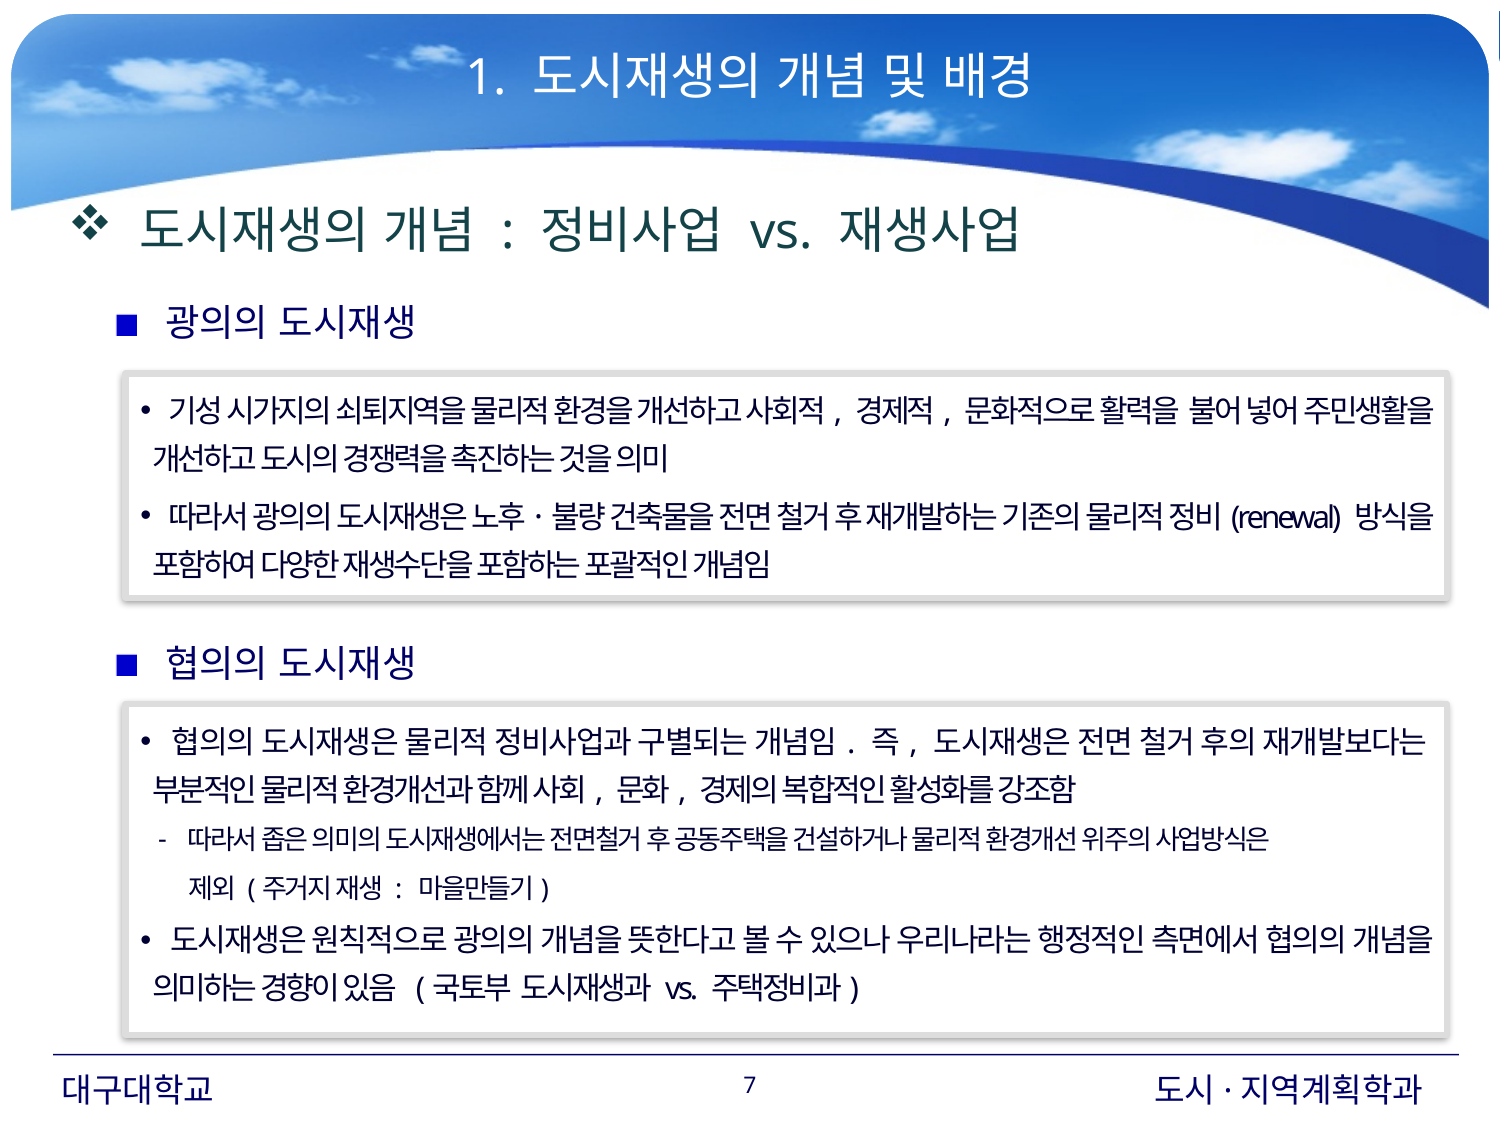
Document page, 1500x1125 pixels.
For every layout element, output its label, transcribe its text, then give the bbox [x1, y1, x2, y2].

picture [110, 308, 137, 336]
text_box 협의의 도시재생 [95, 632, 432, 692]
picture [12, 138, 1488, 317]
text_box 협의의 도시재생은 물리적 정비사업과 구별되는 개념임. 즉, 도시재생은 전면 철거 후의 재개발보다는 부분적인 물리적 환경개선과 함께 사회, 문화, 경제의 복합적인 활성화를 강조함 도시재생은 원칙적으로 광의의 개념을 뜻한다고 볼 수 있으나 우리나라는 행정적인 측면에서 협의의 개념을 의미하는 경향이 있음 (국토부 도시재생과 vs. 주택정비과) [122, 701, 1450, 1038]
text_box [0, 0, 1500, 75]
text_box 1. 도시재생의 개념 및 배경 [0, 75, 1500, 138]
text_box 따라서 좁은 의미의 도시재생에서는 전면철거 후 공동주택을 건설하거나 물리적 환경개선 위주의 사업방식은 제외 (주거지 재생 : 마을만들기) [125, 798, 1483, 911]
text_box 광의의 도시재생 [95, 292, 432, 352]
picture [110, 648, 137, 676]
text_box 기성 시가지의 쇠퇴지역을 물리적 환경을 개선하고 사회적, 경제적, 문화적으로 활력을 불어 넣어 주민생활을 개선하고 도시의 경쟁력을 촉진하는 것을 의미 따라서 광의의 도시재생은 노후·불량 건축물을 전면 철거 후 재개발하는 기존의 물리적 정비(renewal) 방식을 포함하여 다양한 재생수단을 포함하는 포괄적인 개념임 [122, 370, 1450, 601]
text_box 도시재생의 개념 : 정비사업 vs. 재생사업 [53, 191, 1446, 267]
